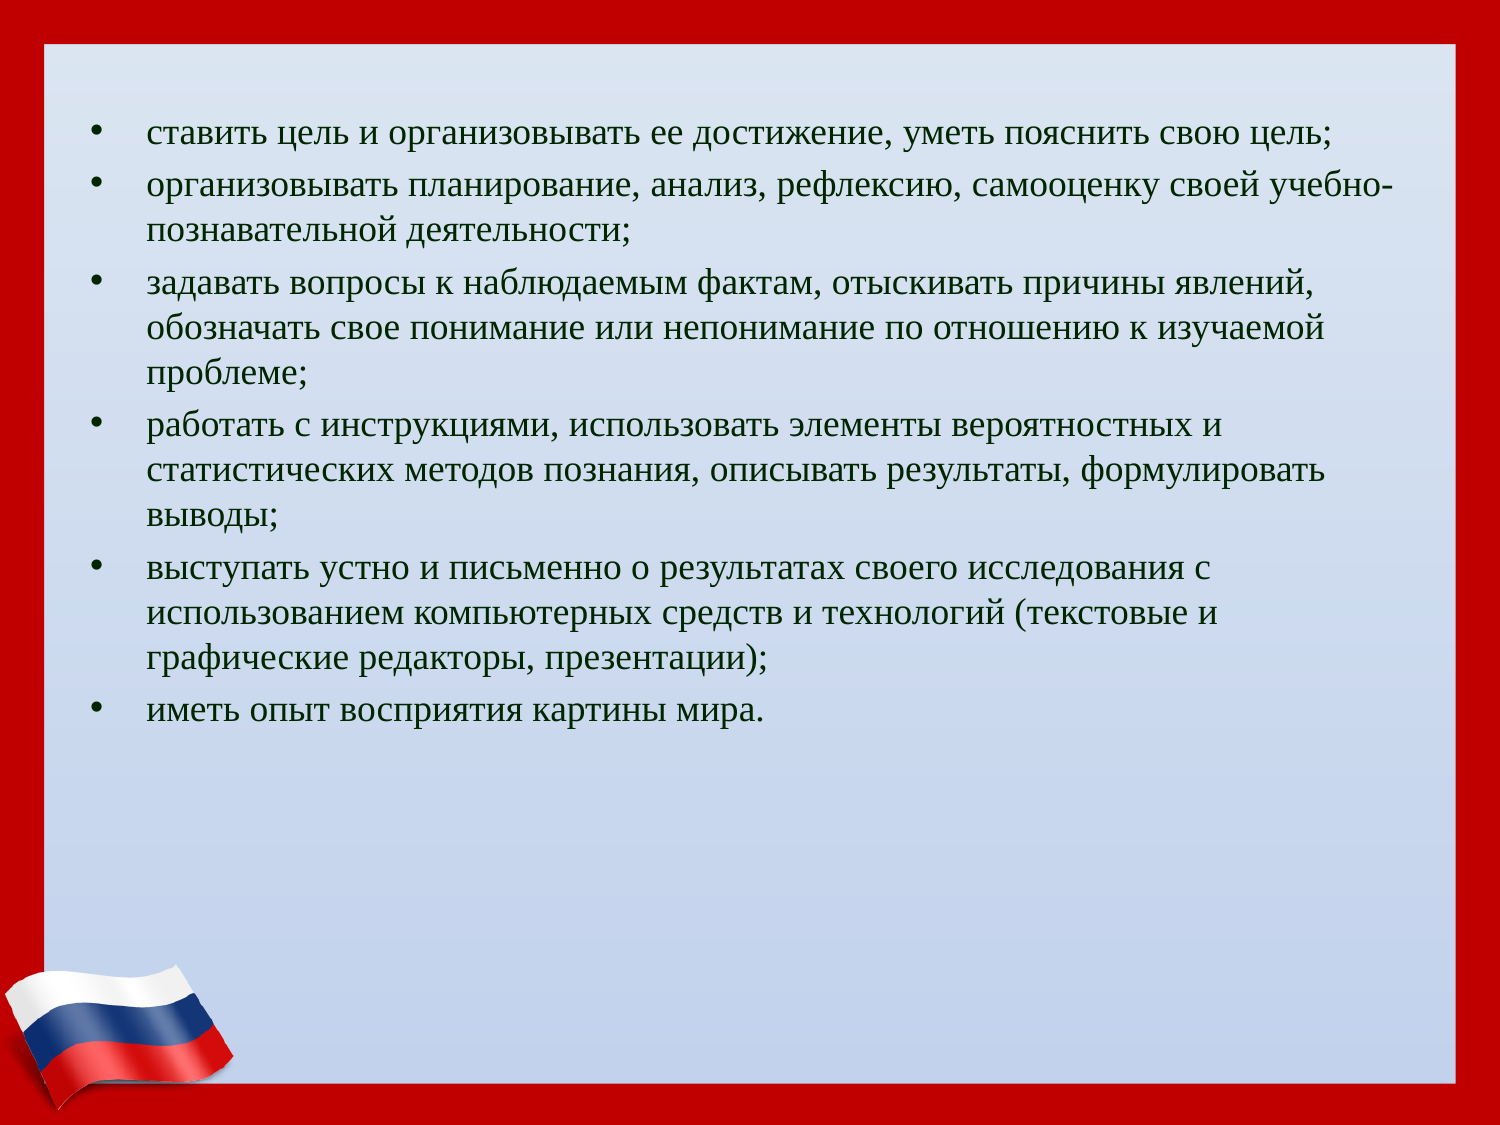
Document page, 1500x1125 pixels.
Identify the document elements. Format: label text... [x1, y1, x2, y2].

list ставить цель и организовывать ее достижение, уметь пояснить свою цель; организовывать планирование, анализ, рефлексию, самооценку своей учебно-познавательной деятельности; задавать вопросы к наблюдаемым фактам, отыскивать причины явлений, обозначать свое понимание или непонимание по отношению к изучаемой проблеме; работать с инструкциями, использовать элементы вероятностных и статистических методов познания, описывать результаты, формулировать выводы; выступать устно и письменно о результатах своего исследования с использованием компьютерных средств и технологий (текстовые и графические редакторы, презентации); иметь опыт восприятия картины мира. [74, 99, 1426, 1006]
picture [0, 906, 237, 1125]
